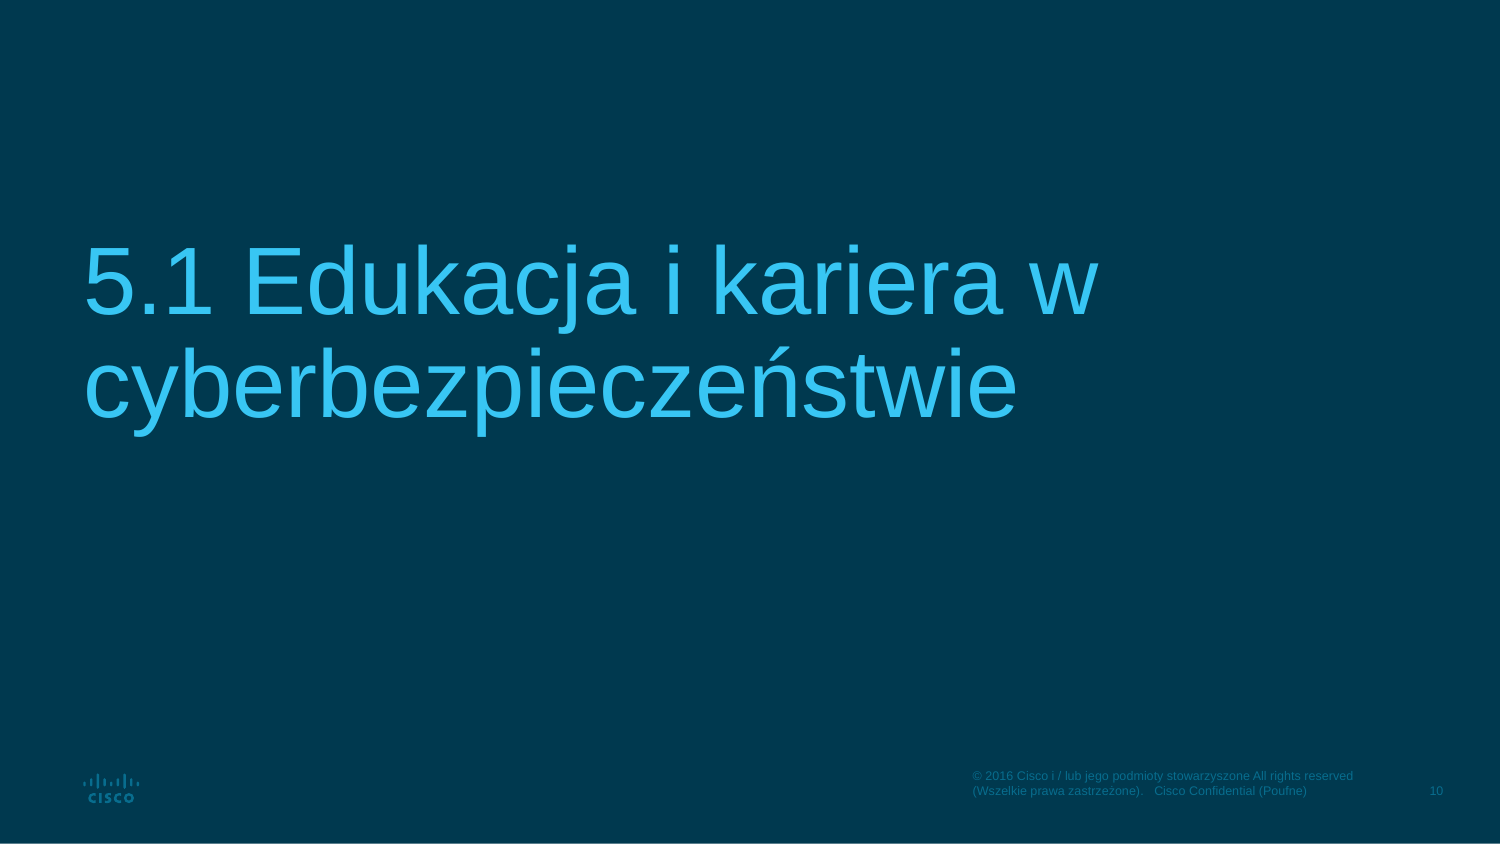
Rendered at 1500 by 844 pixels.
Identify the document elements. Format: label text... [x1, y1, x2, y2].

title 5.1 Edukacja i kariera w cyberbezpieczeństwie [68, 150, 1315, 446]
